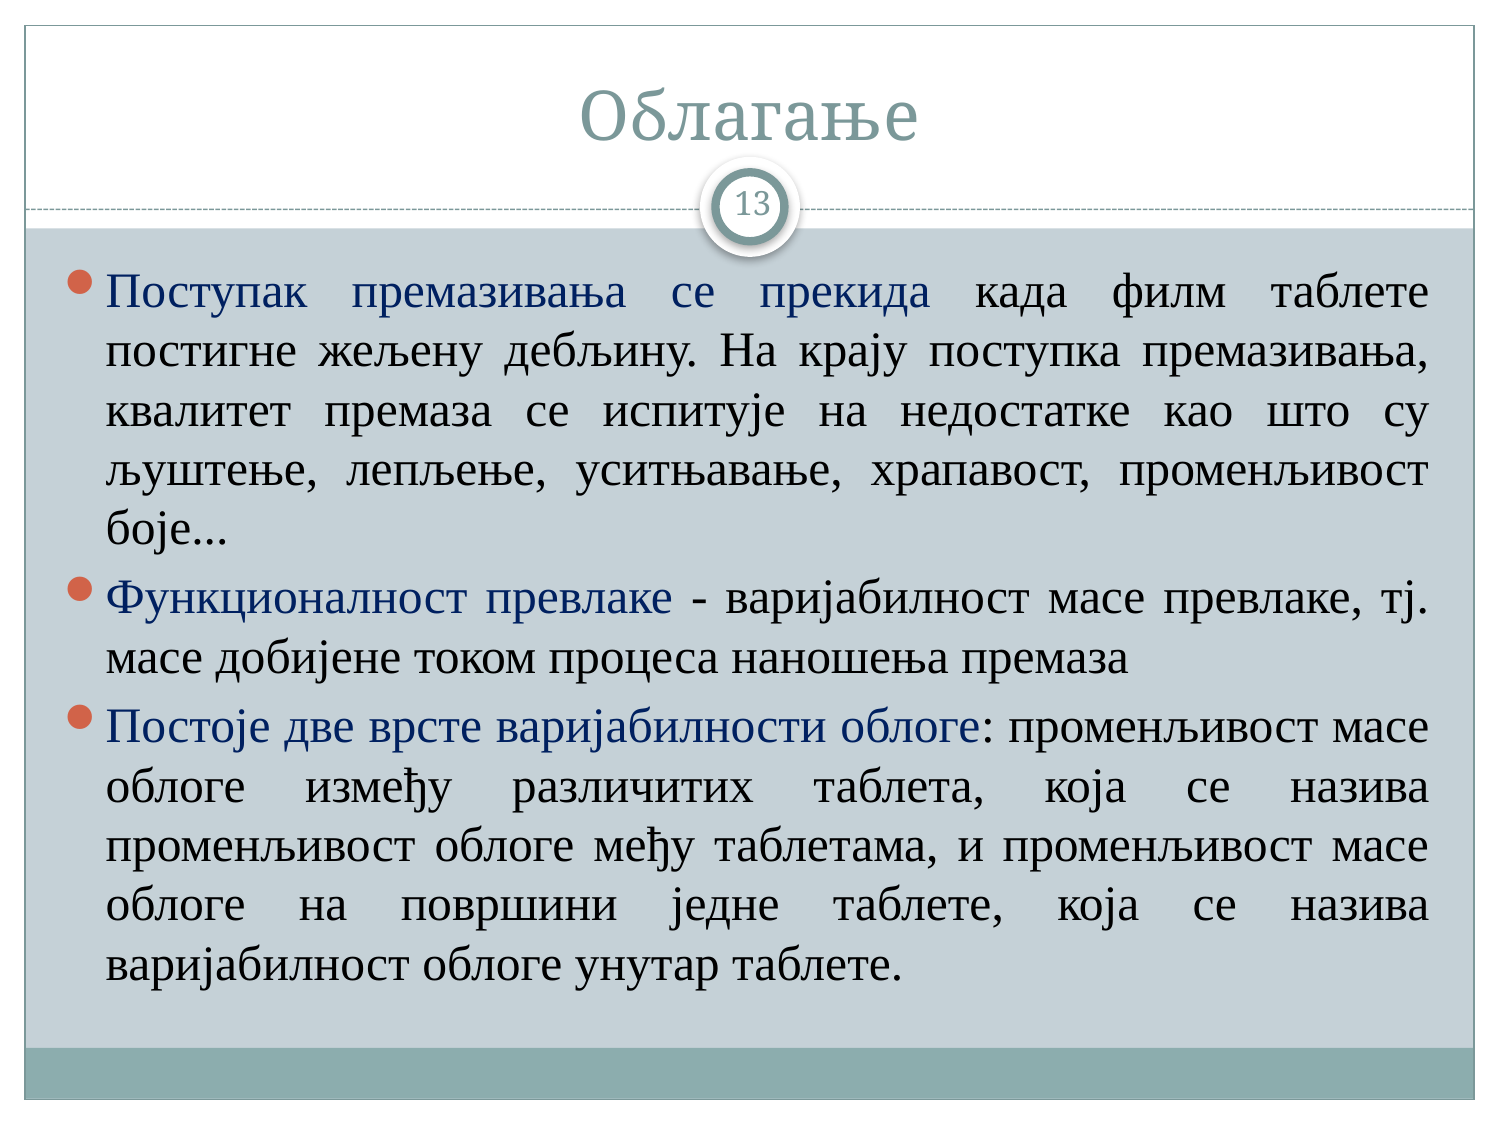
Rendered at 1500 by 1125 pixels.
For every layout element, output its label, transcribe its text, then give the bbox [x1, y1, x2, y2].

slide_number 13 [715, 168, 791, 241]
list Поступак премазивања се прекида када филм таблете постигне жељену дебљину. На крају поступка премазивања, квалитет премаза се испитује на недостатке као што су љуштење, лепљење, уситњавање, храпавост, променљивост боје... Функционалност превлаке - варијабилност масе превлаке, тј. масе добијене током процеса наношења премаза Постоје две врсте варијабилности облоге: променљивост масе облоге између различитих таблета, која се назива променљивост облоге међу таблетама, и променљивост масе облоге на површини једне таблете, која се назива варијабилност облоге унутар таблете. [49, 250, 1445, 1001]
title Облагање [49, 37, 1450, 162]
